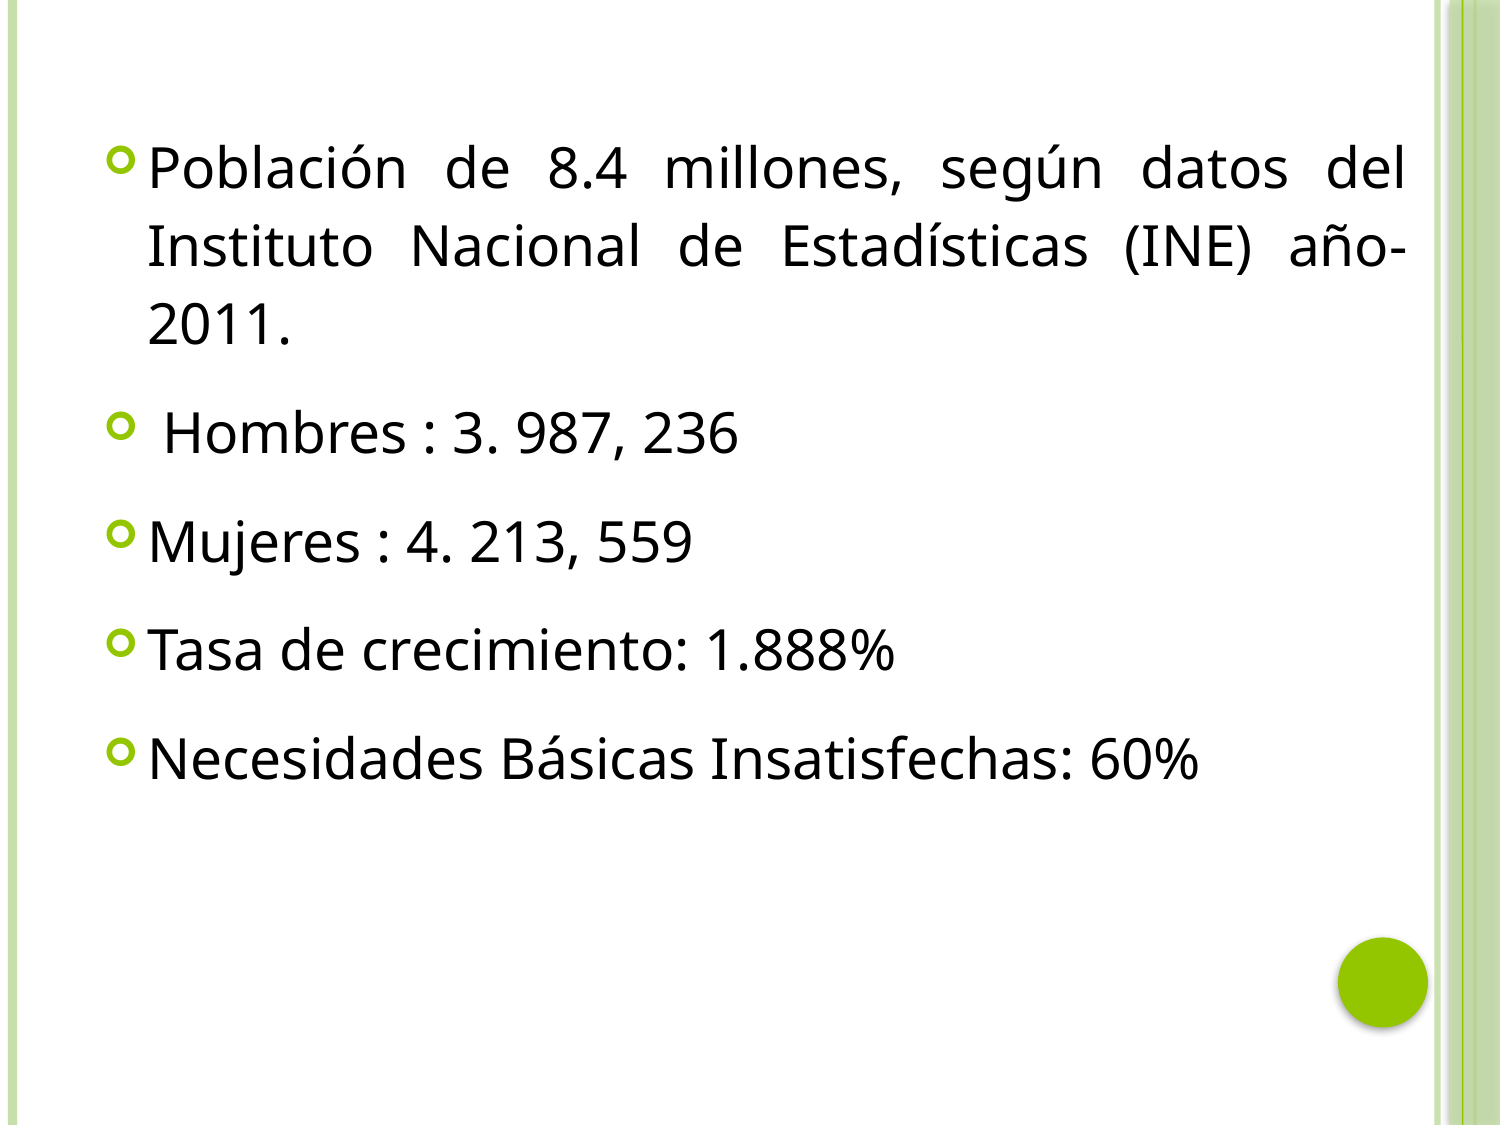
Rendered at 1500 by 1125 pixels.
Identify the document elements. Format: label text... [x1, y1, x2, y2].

list Población de 8.4 millones, según datos del Instituto Nacional de Estadísticas (INE) año- 2011. Hombres : 3. 987, 236 Mujeres : 4. 213, 559 Tasa de crecimiento: 1.888% Necesidades Básicas Insatisfechas: 60% [88, 113, 1424, 799]
